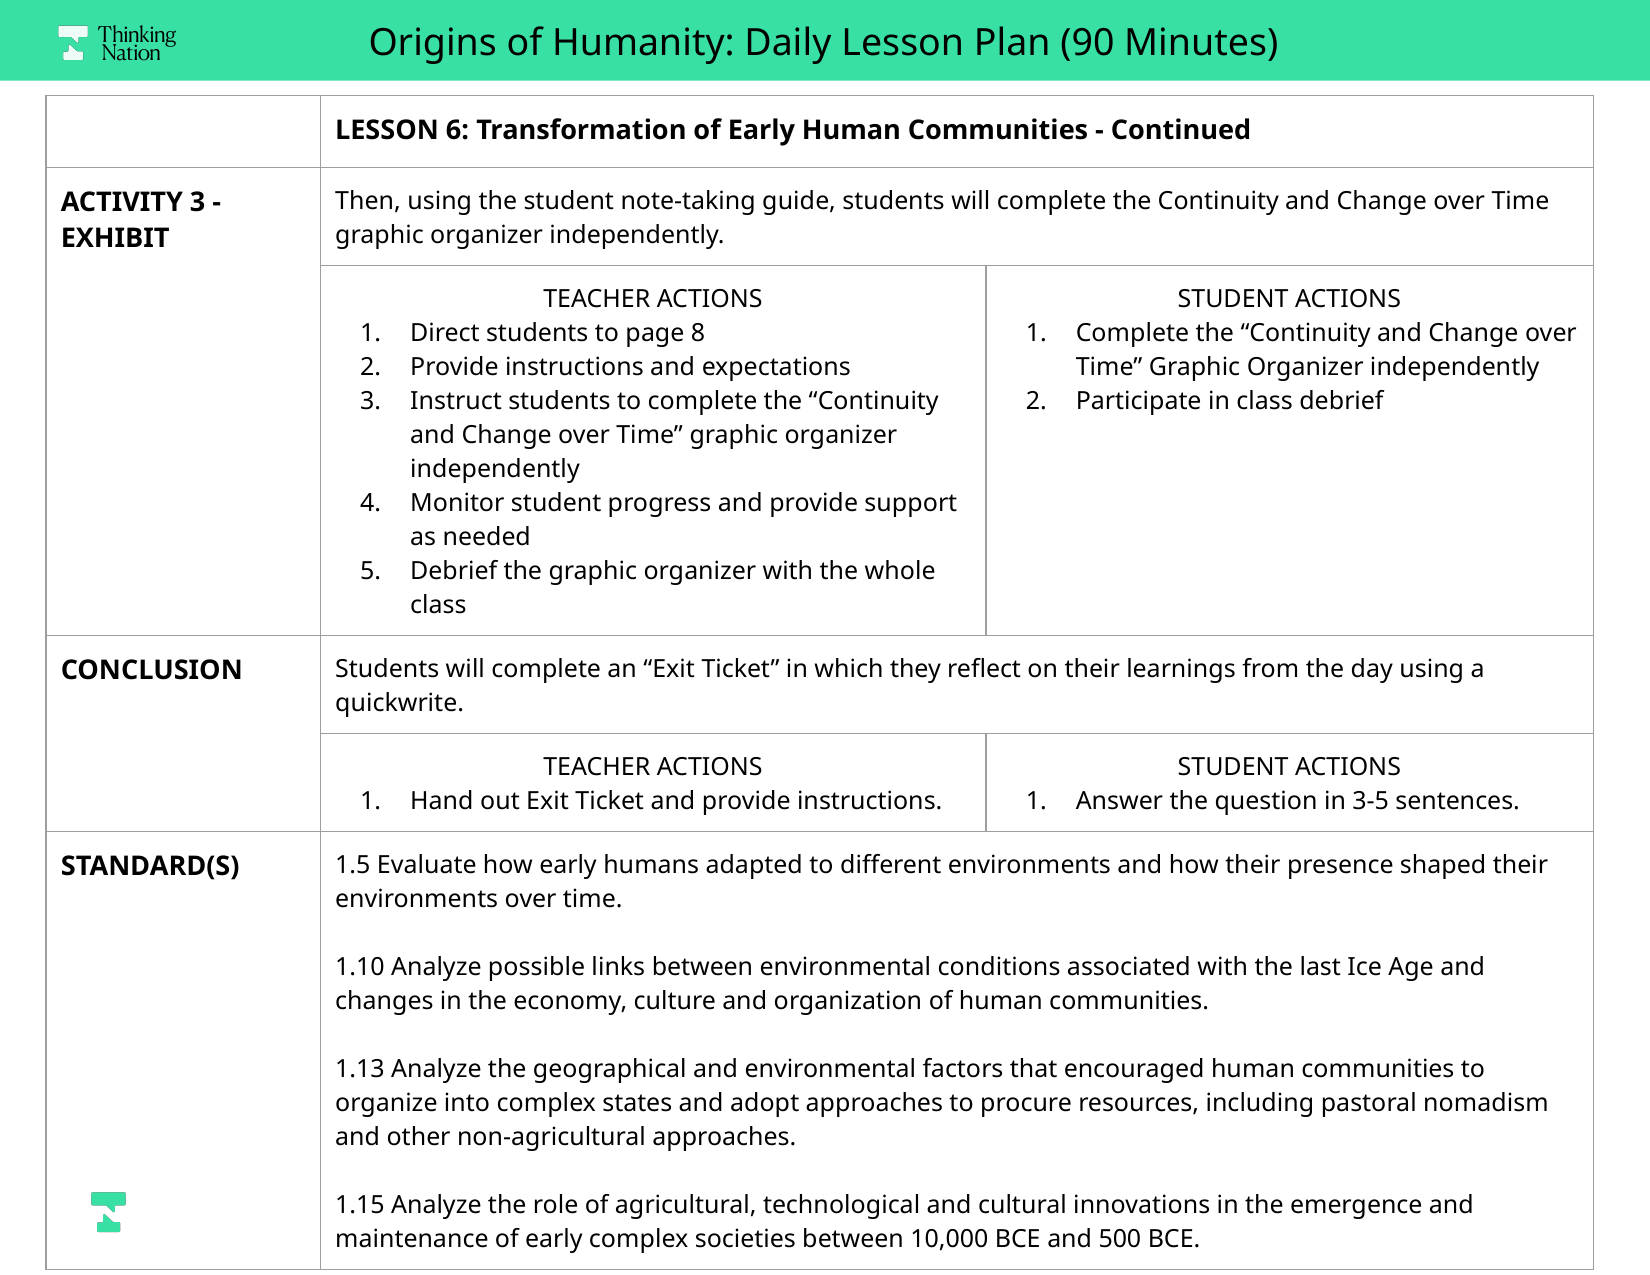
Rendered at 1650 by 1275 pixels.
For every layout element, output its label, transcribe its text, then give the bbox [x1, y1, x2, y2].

table_cell 1.5 Evaluate how early humans adapted to different environments and how their presence shaped their environments over time. 1.10 Analyze possible links between environmental conditions associated with the last Ice Age and changes in the economy, culture and organization of human communities. 1.13 Analyze the geographical and environmental factors that encouraged human communities to organize into complex states and adopt approaches to procure resources, including pastoral nomadism and other non-agricultural approaches. 1.15 Analyze the role of agricultural, technological and cultural innovations in the emergence and maintenance of early complex societies between 10,000 BCE and 500 BCE. [321, 832, 1593, 1269]
picture [80, 1184, 136, 1240]
table_cell STUDENT ACTIONS Complete the “Continuity and Change over Time” Graphic Organizer independently Participate in class debrief [987, 266, 1593, 635]
table_cell TEACHER ACTIONS Hand out Exit Ticket and provide instructions. [321, 734, 985, 831]
table_header LESSON 6: Transformation of Early Human Communities - Continued [321, 96, 1593, 167]
table_cell Then, using the student note-taking guide, students will complete the Continuity and Change over Time graphic organizer independently. [321, 168, 1593, 265]
table_cell CONCLUSION [47, 636, 320, 831]
table_cell Students will complete an “Exit Ticket” in which they reflect on their learnings from the day using a quickwrite. [321, 636, 1593, 733]
table_cell STANDARD(S) [47, 832, 320, 1269]
table_cell STUDENT ACTIONS Answer the question in 3-5 sentences. [987, 734, 1593, 831]
text_box Origins of Humanity: Daily Lesson Plan (90 Minutes) [0, 0, 1650, 81]
table_cell ACTIVITY 3 - EXHIBIT [47, 168, 320, 635]
table_cell TEACHER ACTIONS Direct students to page 8 Provide instructions and expectations Instruct students to complete the “Continuity and Change over Time” graphic organizer independently Monitor student progress and provide support as needed Debrief the graphic organizer with the whole class [321, 266, 985, 635]
table_header [47, 96, 320, 167]
picture [45, 14, 180, 85]
